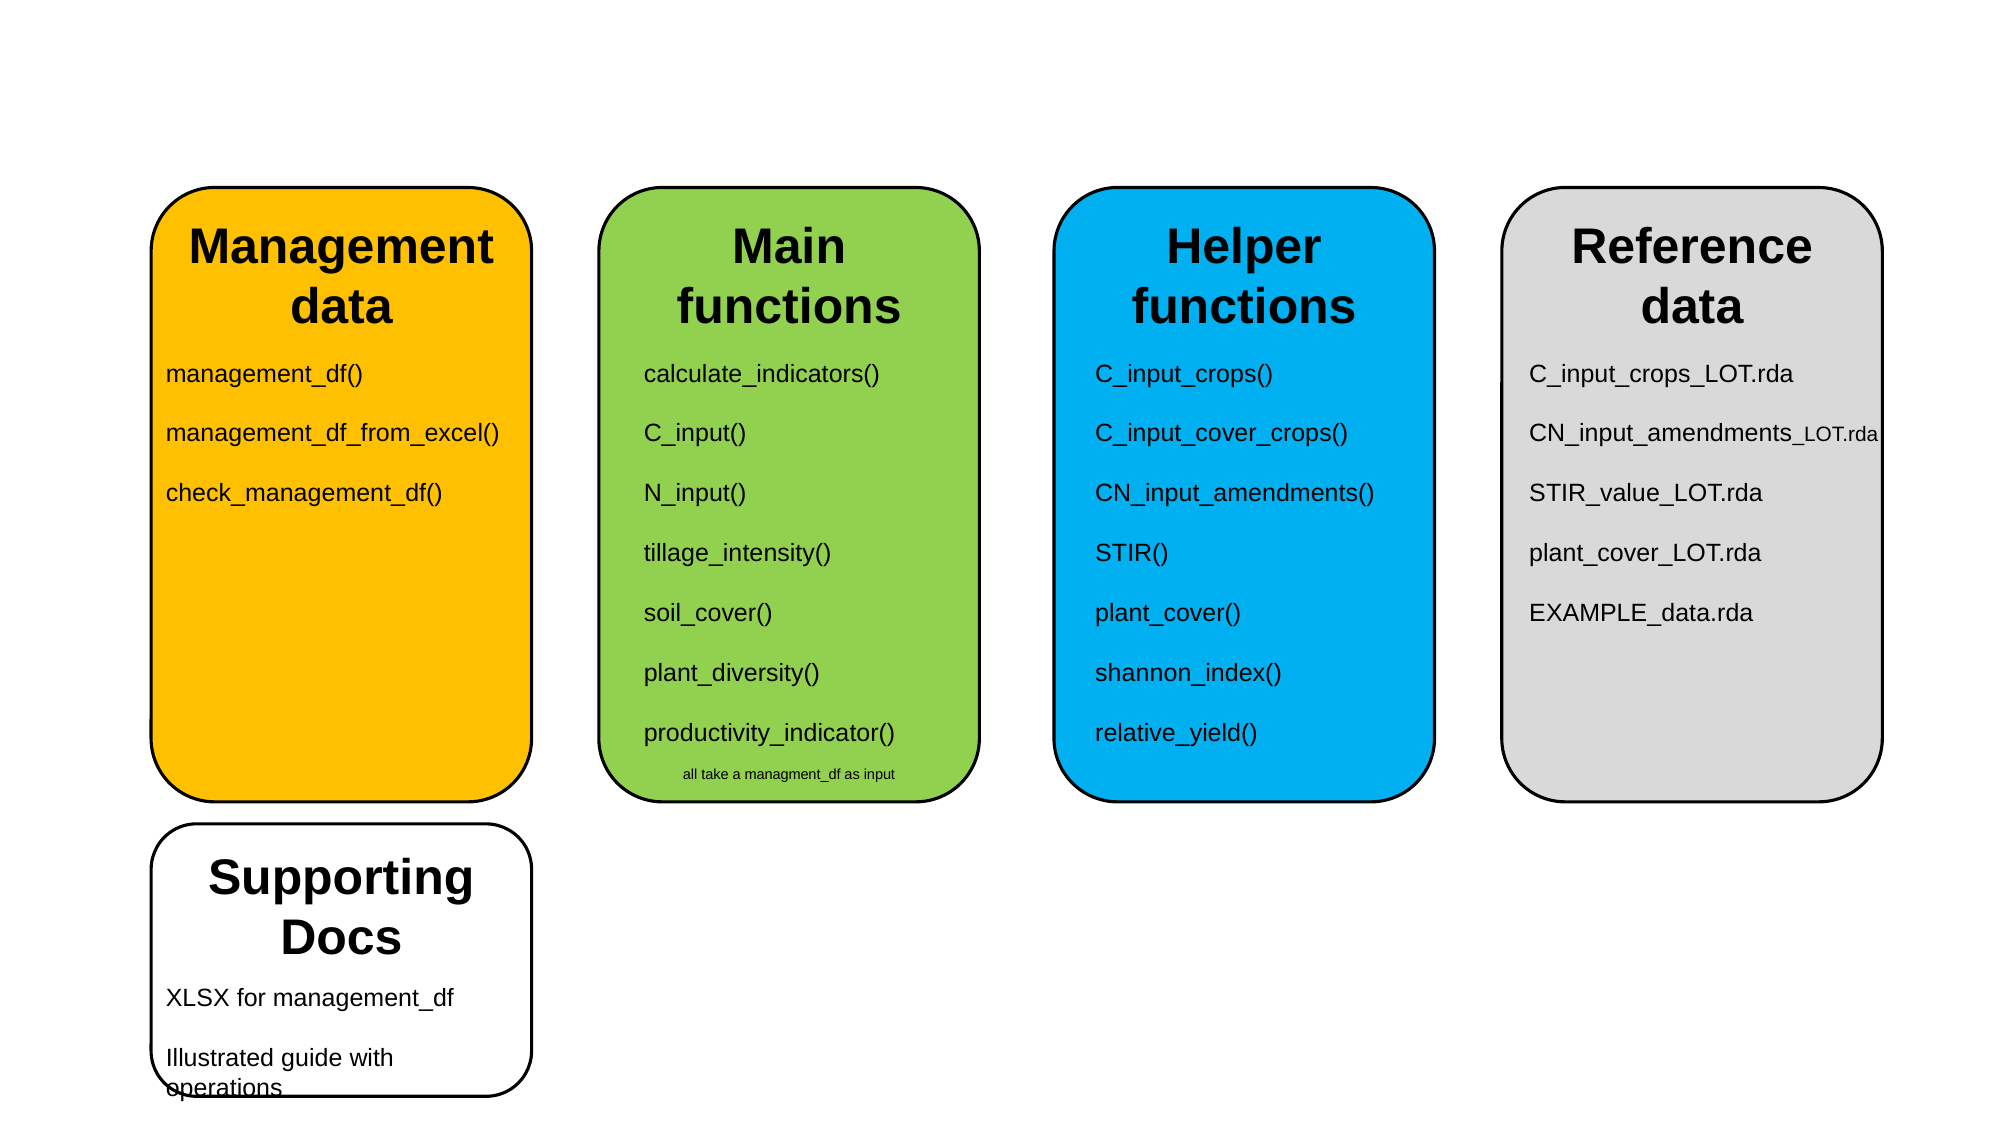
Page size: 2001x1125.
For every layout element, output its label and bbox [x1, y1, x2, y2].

text_box [1053, 187, 1435, 802]
text_box [1501, 187, 1895, 802]
text_box [151, 187, 532, 802]
text_box [598, 187, 980, 802]
text_box [151, 823, 532, 1097]
